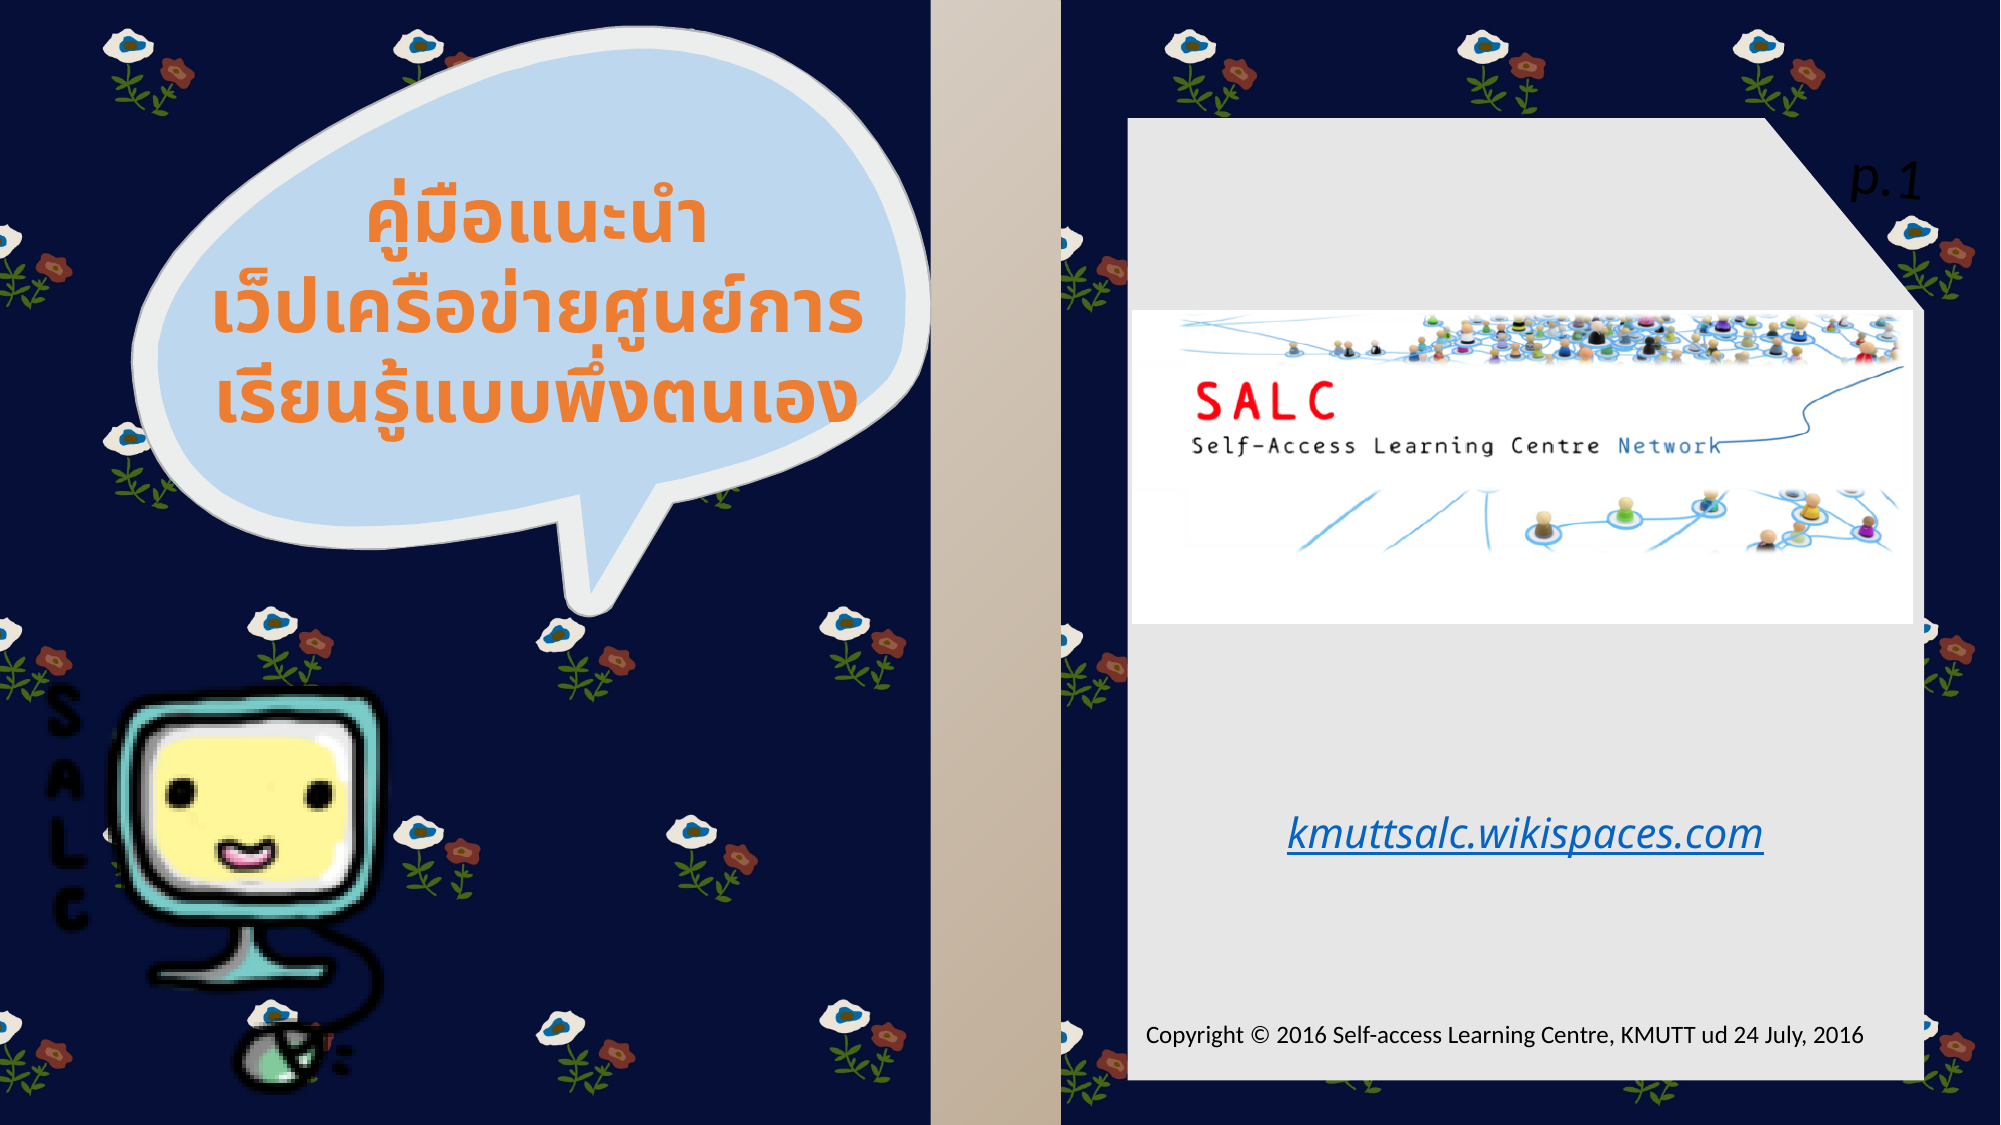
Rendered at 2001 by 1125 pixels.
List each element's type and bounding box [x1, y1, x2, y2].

text_box [129, 45, 935, 624]
picture [1060, 0, 2001, 1125]
text_box [931, 0, 1060, 1125]
picture [0, 0, 931, 1125]
